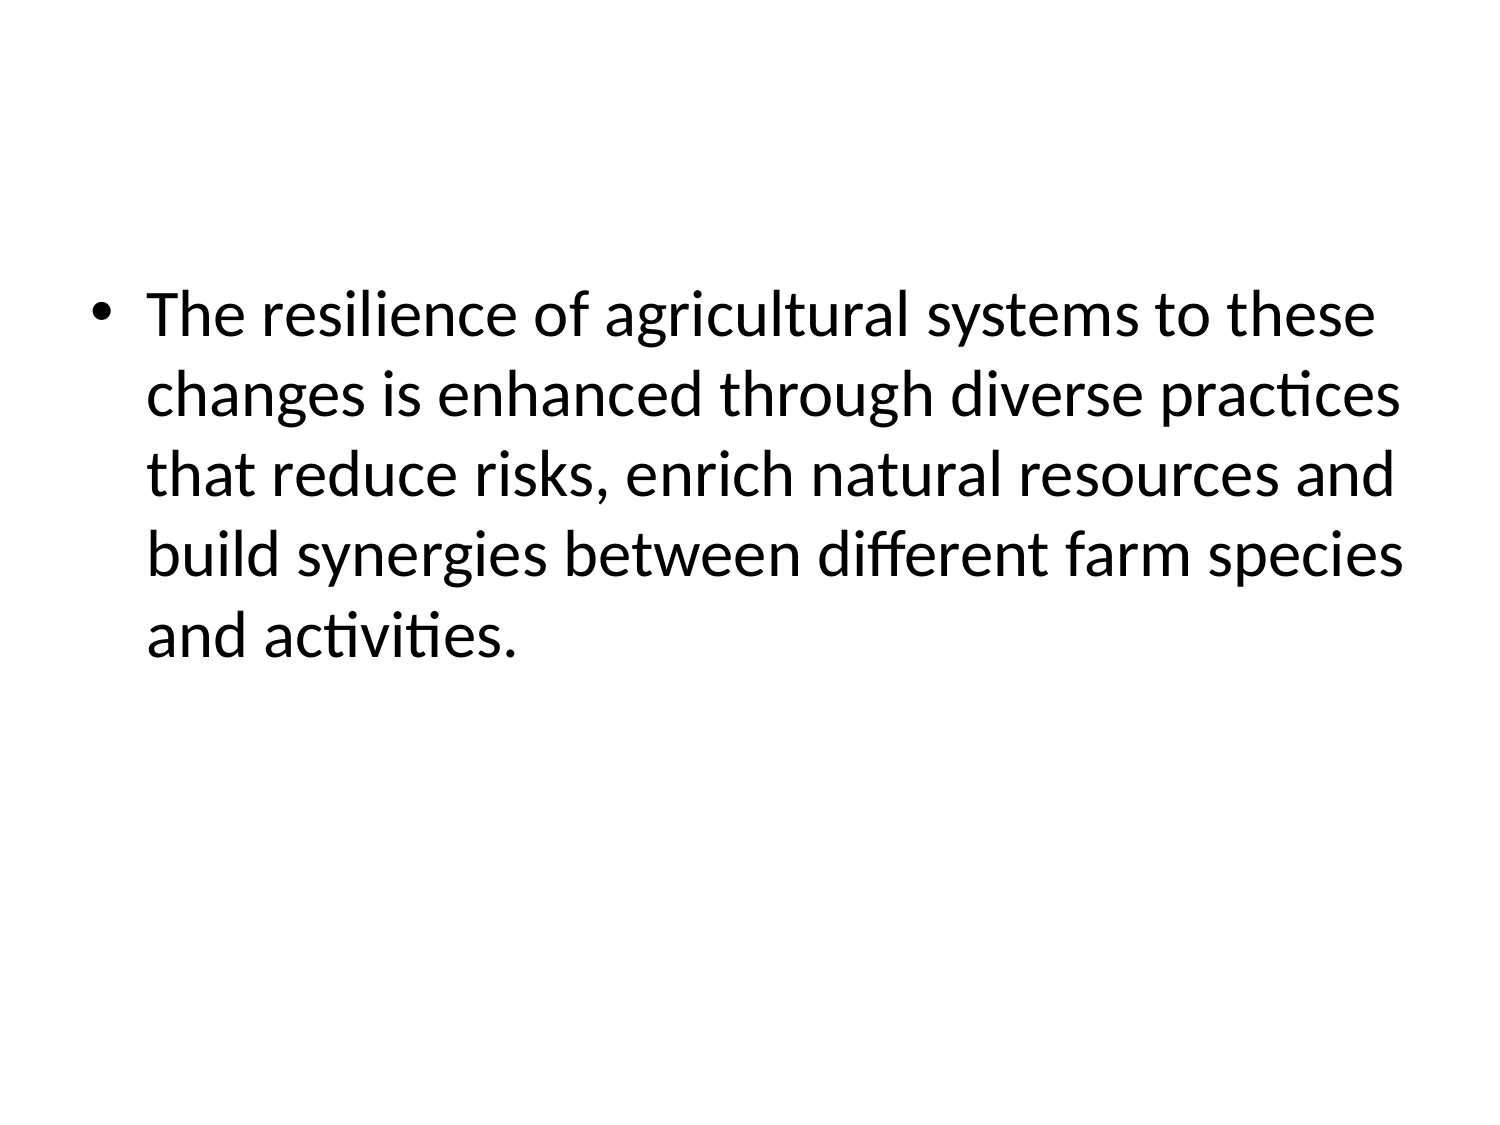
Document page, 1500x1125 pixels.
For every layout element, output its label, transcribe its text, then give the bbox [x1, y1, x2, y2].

list The resilience of agricultural systems to these changes is enhanced through diverse practices that reduce risks, enrich natural resources and build synergies between different farm species and activities. [75, 262, 1425, 1005]
